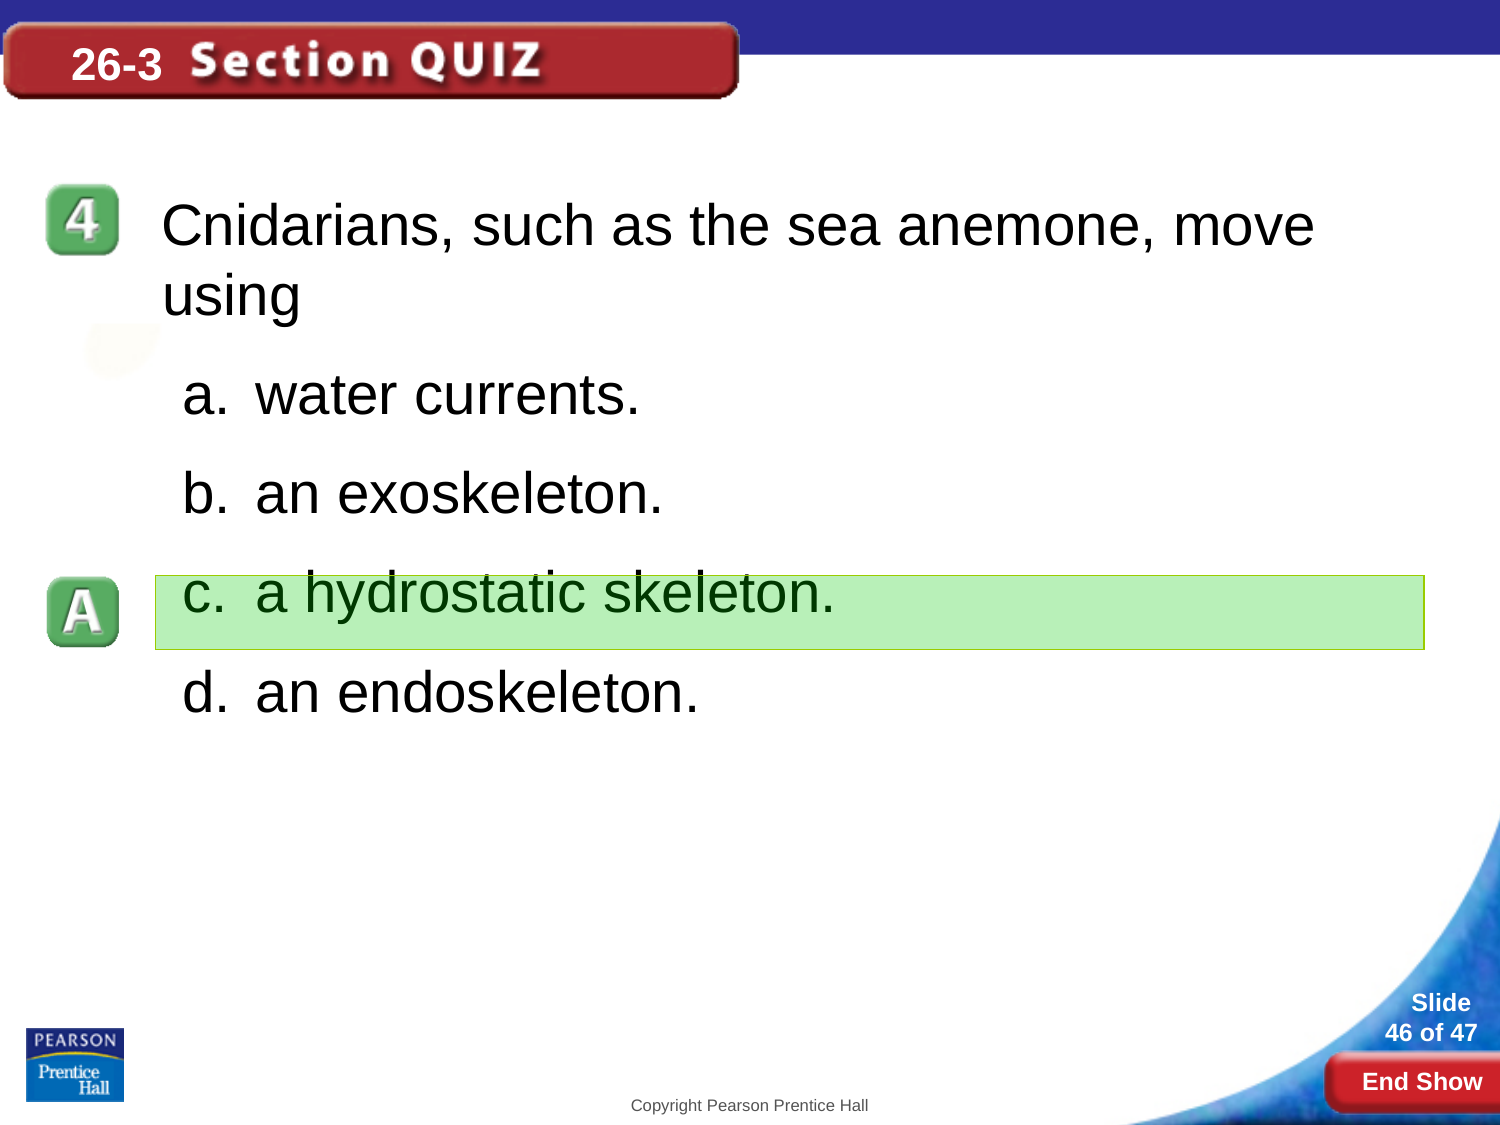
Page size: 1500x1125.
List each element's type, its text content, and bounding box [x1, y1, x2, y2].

title 26-3 [2, 26, 179, 98]
list Cnidarians, such as the sea anemone, move using water currents. an exoskeleton. a hydrostatic skeleton. an endoskeleton. [44, 179, 1440, 888]
text_box [155, 575, 1424, 650]
picture [38, 178, 136, 264]
footer Copyright Pearson Prentice Hall [512, 1087, 988, 1113]
picture [0, 0, 1500, 1125]
